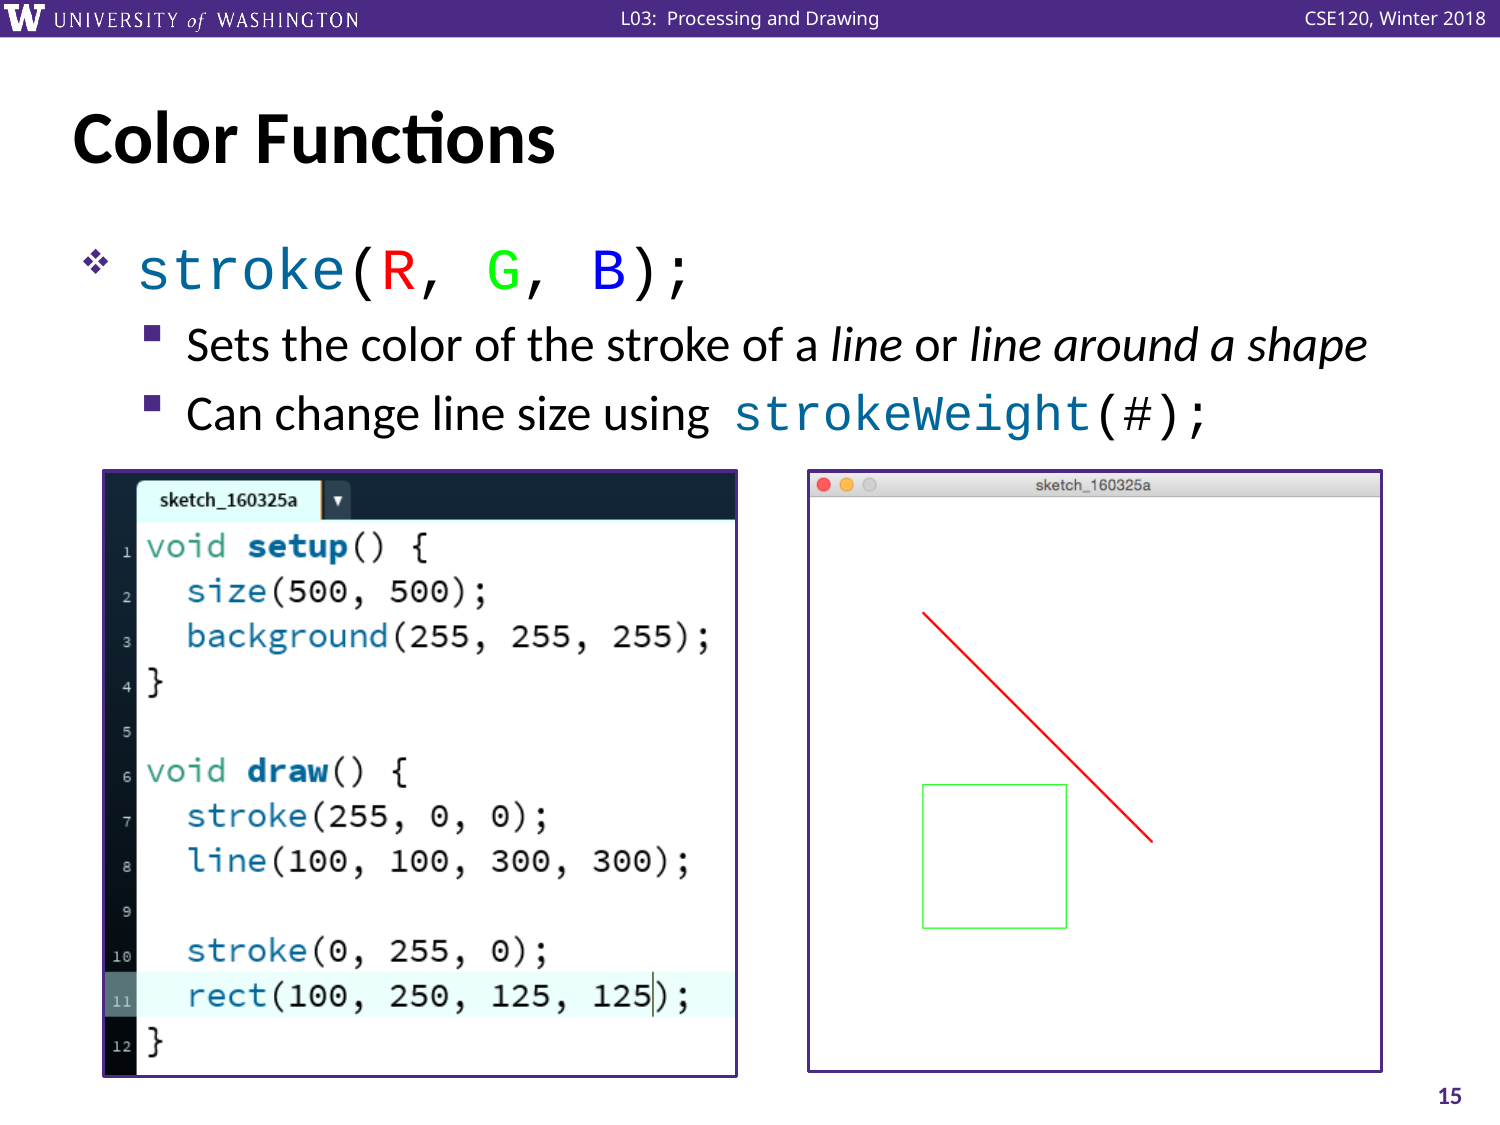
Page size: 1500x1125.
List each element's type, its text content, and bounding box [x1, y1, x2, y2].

picture [104, 472, 736, 1076]
title Color Functions [58, 71, 1438, 197]
slide_number 15 [1400, 1065, 1500, 1125]
picture [809, 472, 1381, 1071]
list stroke(R, G, B); Sets the color of the stroke of a line or line around a shape Can change line size using strokeWeight(#); [64, 223, 1438, 1040]
picture [4, 4, 358, 32]
